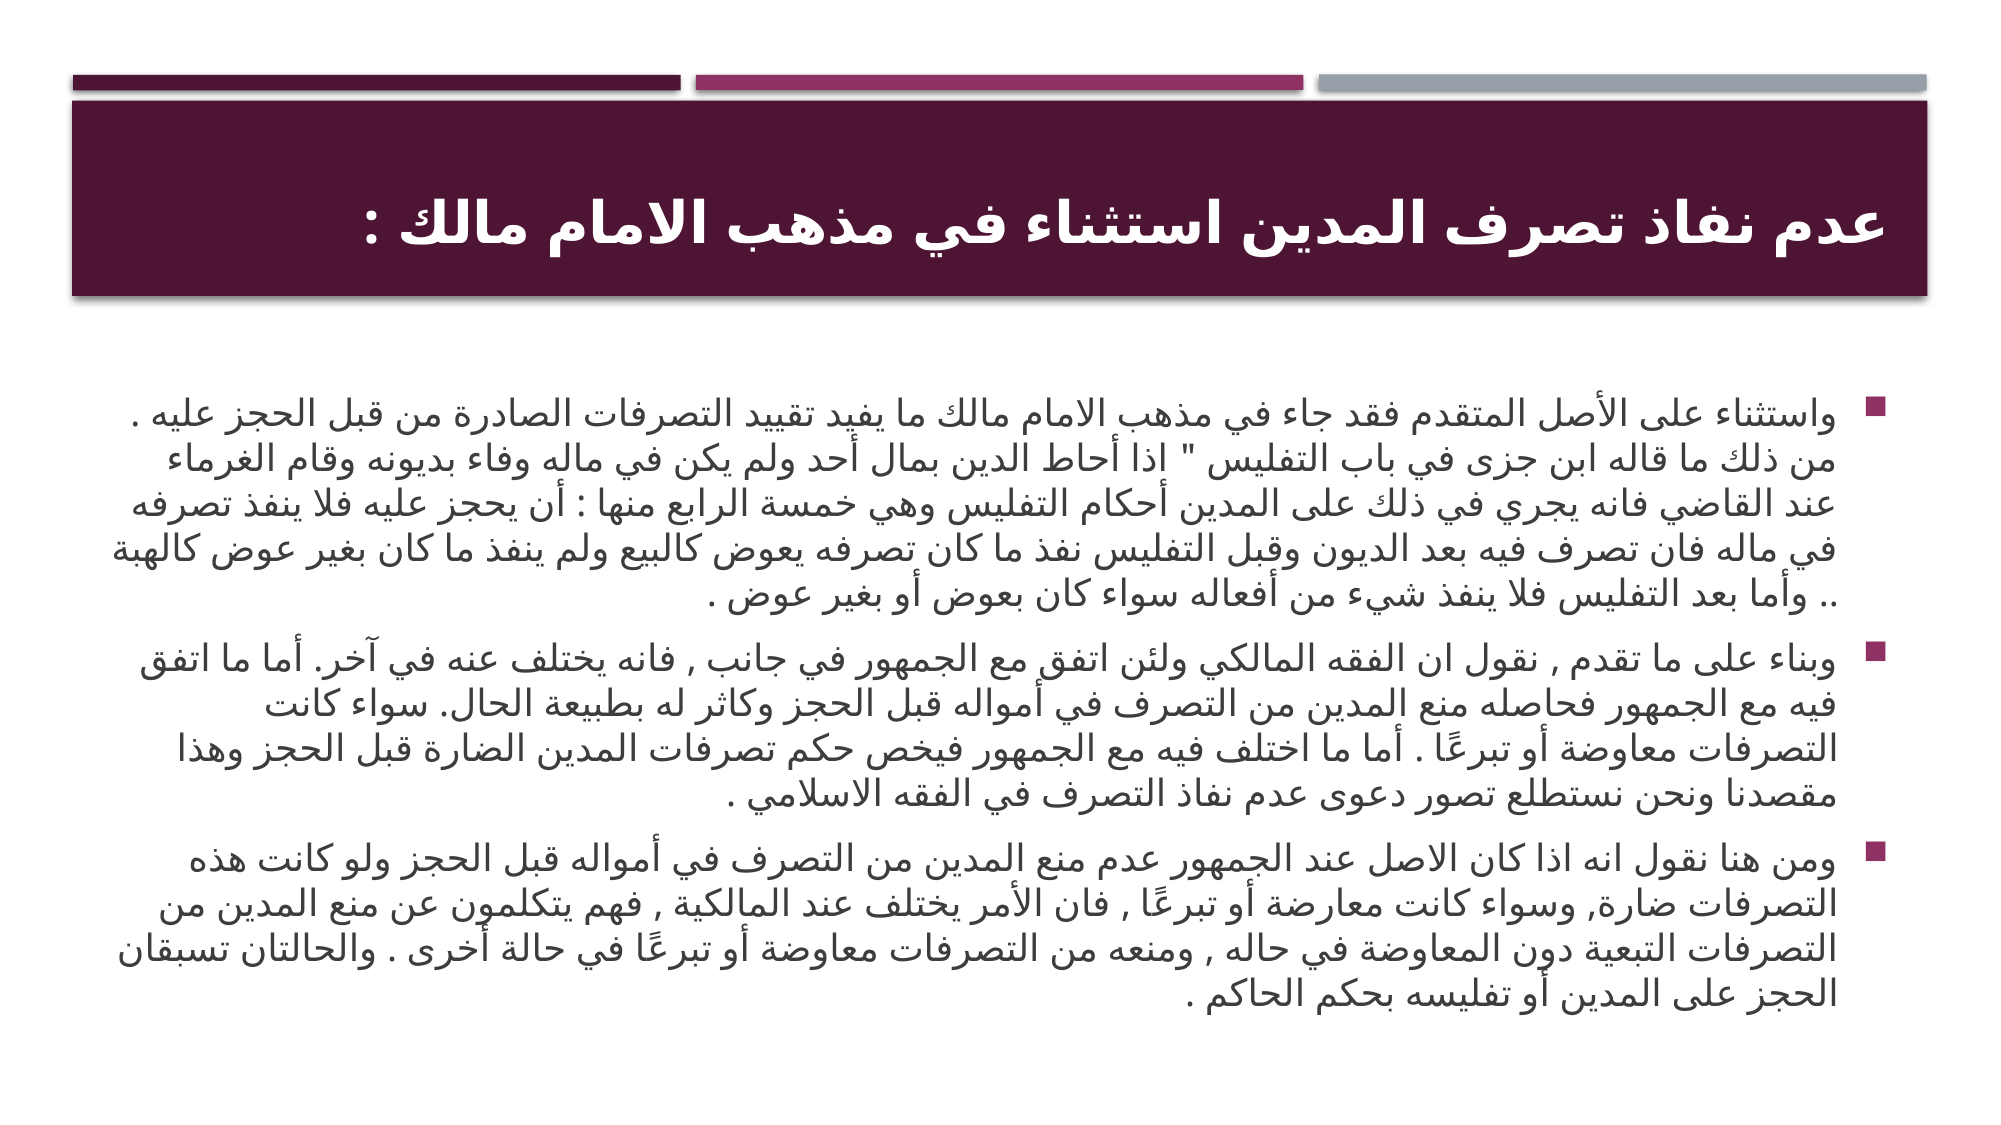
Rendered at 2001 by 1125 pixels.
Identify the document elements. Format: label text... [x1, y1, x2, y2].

list واستثناء على الأصل المتقدم فقد جاء في مذهب الامام مالك ما يفيد تقييد التصرفات الصادرة من قبل الحجز عليه . من ذلك ما قاله ابن جزى في باب التفليس " اذا أحاط الدين بمال أحد ولم يكن في ماله وفاء بديونه وقام الغرماء عند القاضي فانه يجري في ذلك على المدين أحكام التفليس وهي خمسة الرابع منها : أن يحجز عليه فلا ينفذ تصرفه في ماله فان تصرف فيه بعد الديون وقبل التفليس نفذ ما كان تصرفه يعوض كالبيع ولم ينفذ ما كان بغير عوض كالهبة .. وأما بعد التفليس فلا ينفذ شيء من أفعاله سواء كان بعوض أو بغير عوض . وبناء على ما تقدم , نقول ان الفقه المالكي ولئن اتفق مع الجمهور في جانب , فانه يختلف عنه في آخر. أما ما اتفق فيه مع الجمهور فحاصله منع المدين من التصرف في أمواله قبل الحجز وكاثر له بطبيعة الحال. سواء كانت التصرفات معاوضة أو تبرعًا . أما ما اختلف فيه مع الجمهور فيخص حكم تصرفات المدين الضارة قبل الحجز وهذا مقصدنا ونحن نستطلع تصور دعوى عدم نفاذ التصرف في الفقه الاسلامي . ومن هنا نقول انه اذا كان الاصل عند الجمهور عدم منع المدين من التصرف في أمواله قبل الحجز ولو كانت هذه التصرفات ضارة, وسواء كانت معارضة أو تبرعًا , فان الأمر يختلف عند المالكية , فهم يتكلمون عن منع المدين من التصرفات التبعية دون المعاوضة في حاله , ومنعه من التصرفات معاوضة أو تبرعًا في حالة أخرى . والحالتان تسبقان الحجز على المدين أو تفليسه بحكم الحاكم . [95, 357, 1905, 1125]
title عدم نفاذ تصرف المدين استثناء في مذهب الامام مالك : [95, 115, 1905, 263]
